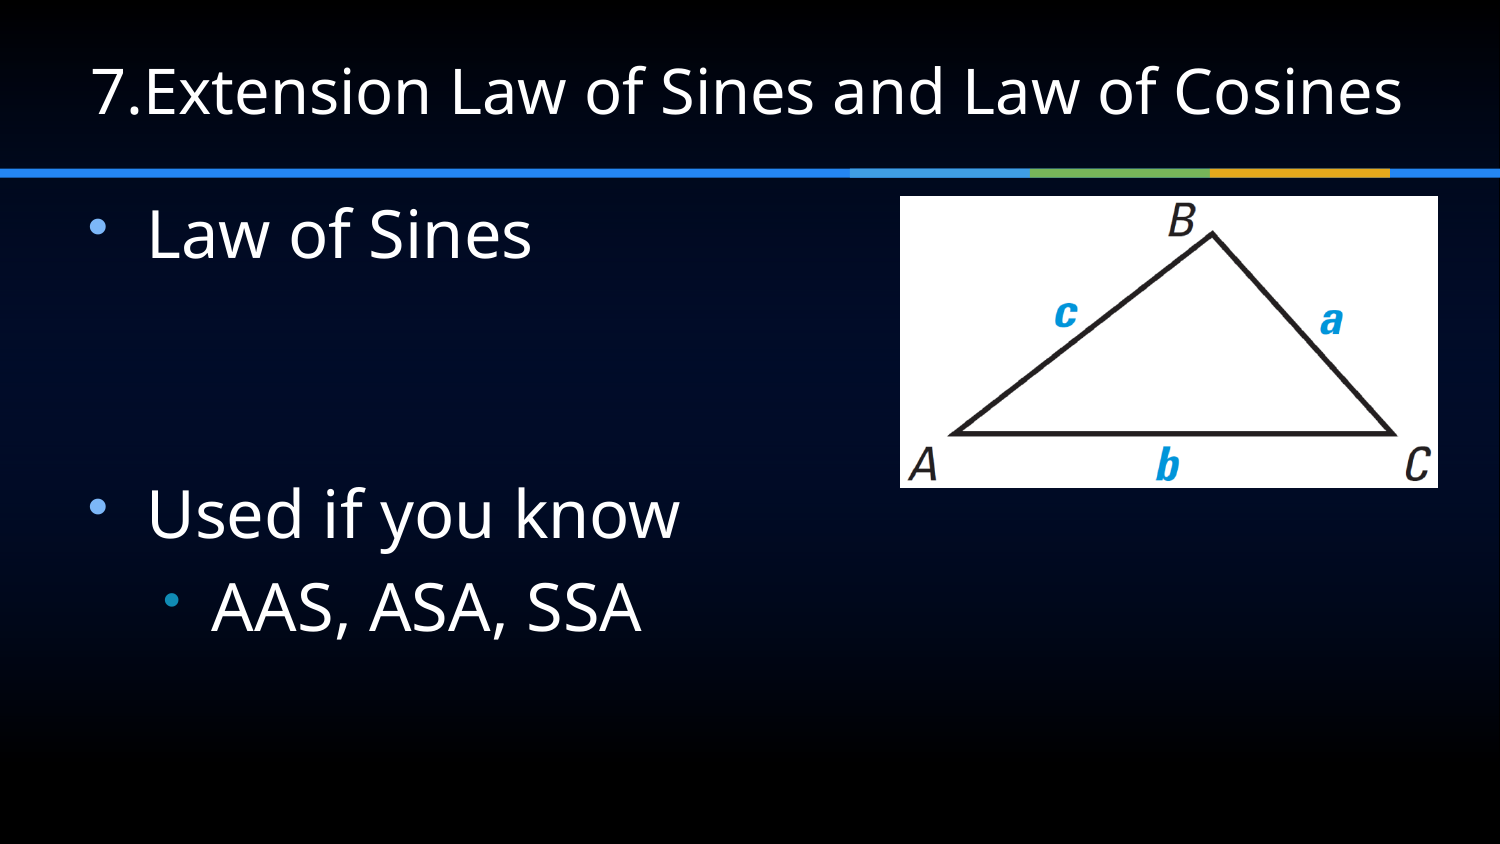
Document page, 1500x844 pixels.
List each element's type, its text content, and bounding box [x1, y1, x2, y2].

picture [899, 196, 1438, 489]
title 7.Extension Law of Sines and Law of Cosines [75, 18, 1425, 160]
